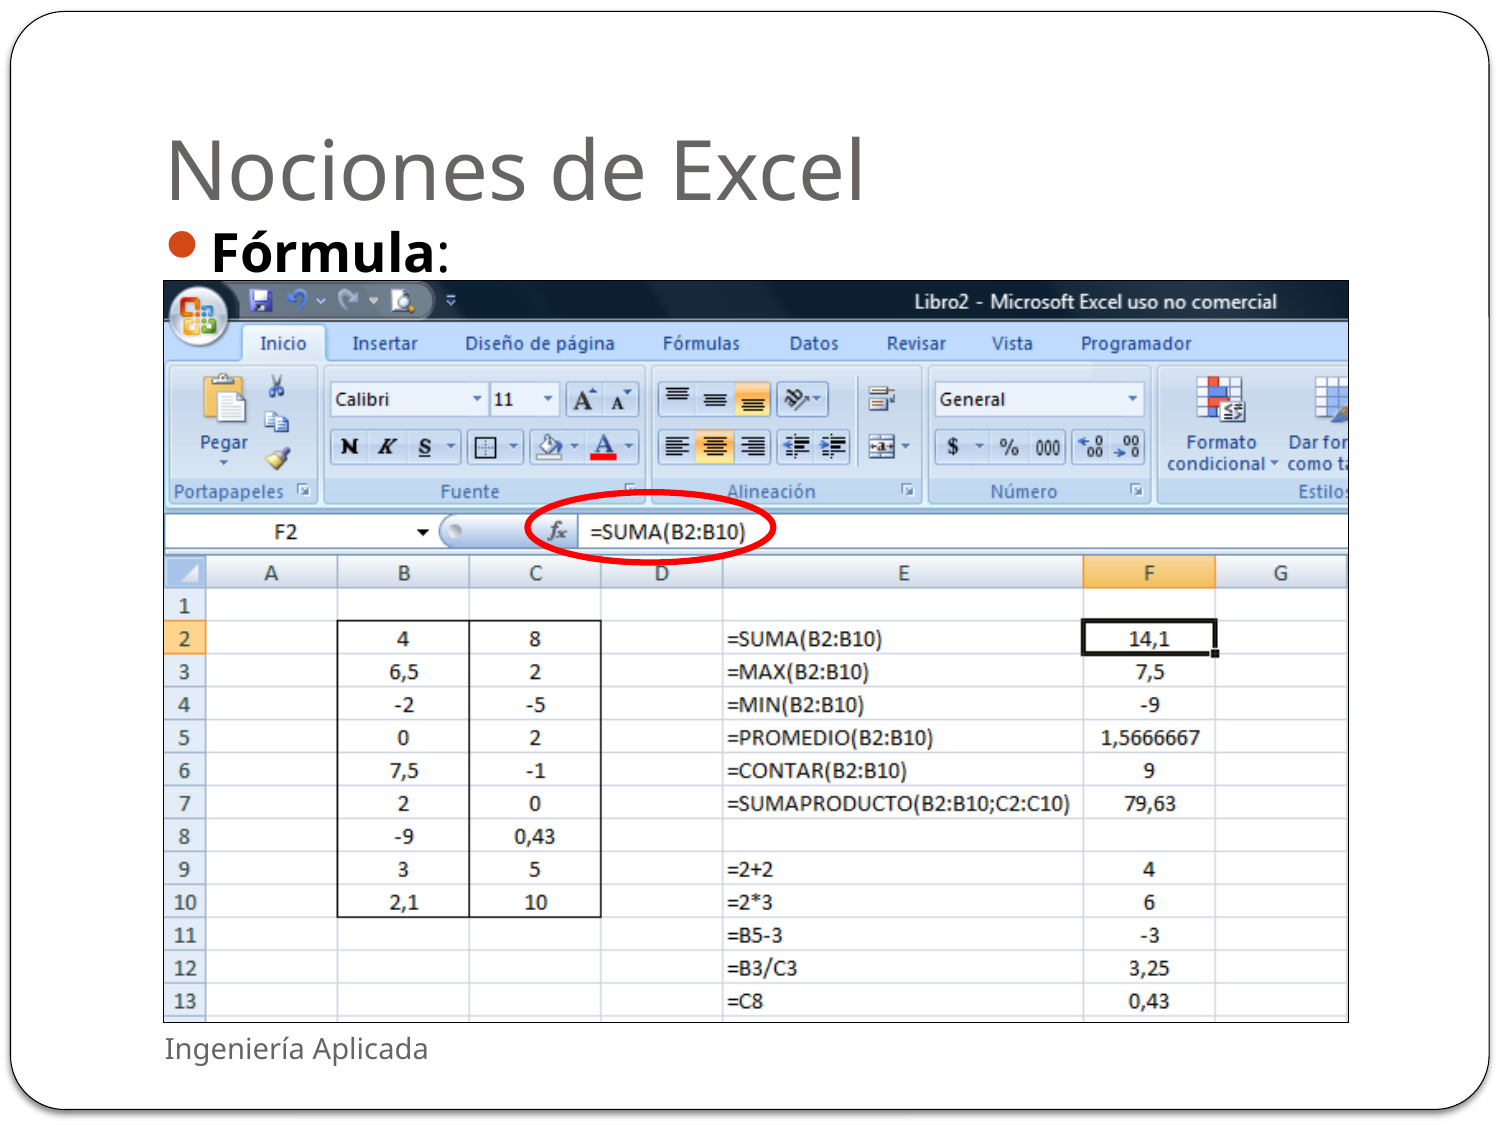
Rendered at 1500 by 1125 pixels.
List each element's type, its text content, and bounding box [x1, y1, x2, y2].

footer Ingeniería Aplicada [150, 1012, 800, 1088]
picture [163, 280, 1348, 1023]
list Fórmula: [150, 210, 1425, 293]
title Nociones de Excel [150, 45, 1425, 210]
